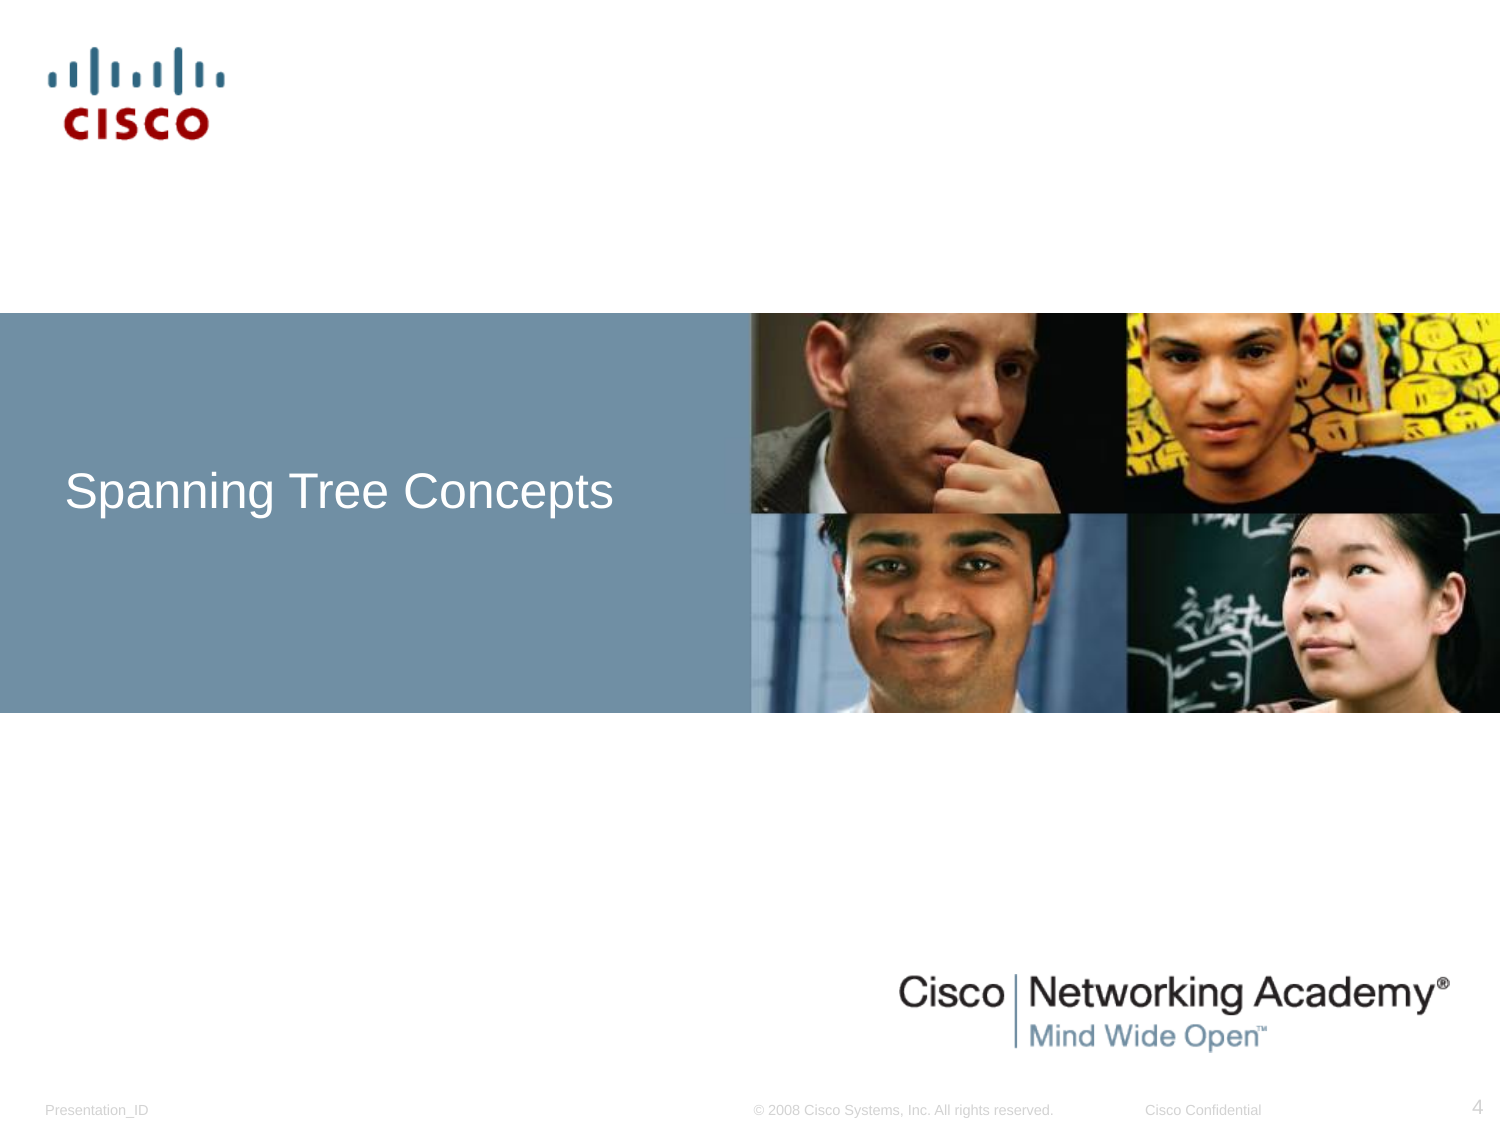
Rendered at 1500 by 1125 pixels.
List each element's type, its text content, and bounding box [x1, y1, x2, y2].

picture [899, 974, 1450, 1053]
title Spanning Tree Concepts [50, 371, 684, 615]
picture [0, 313, 1500, 713]
picture [40, 19, 233, 168]
